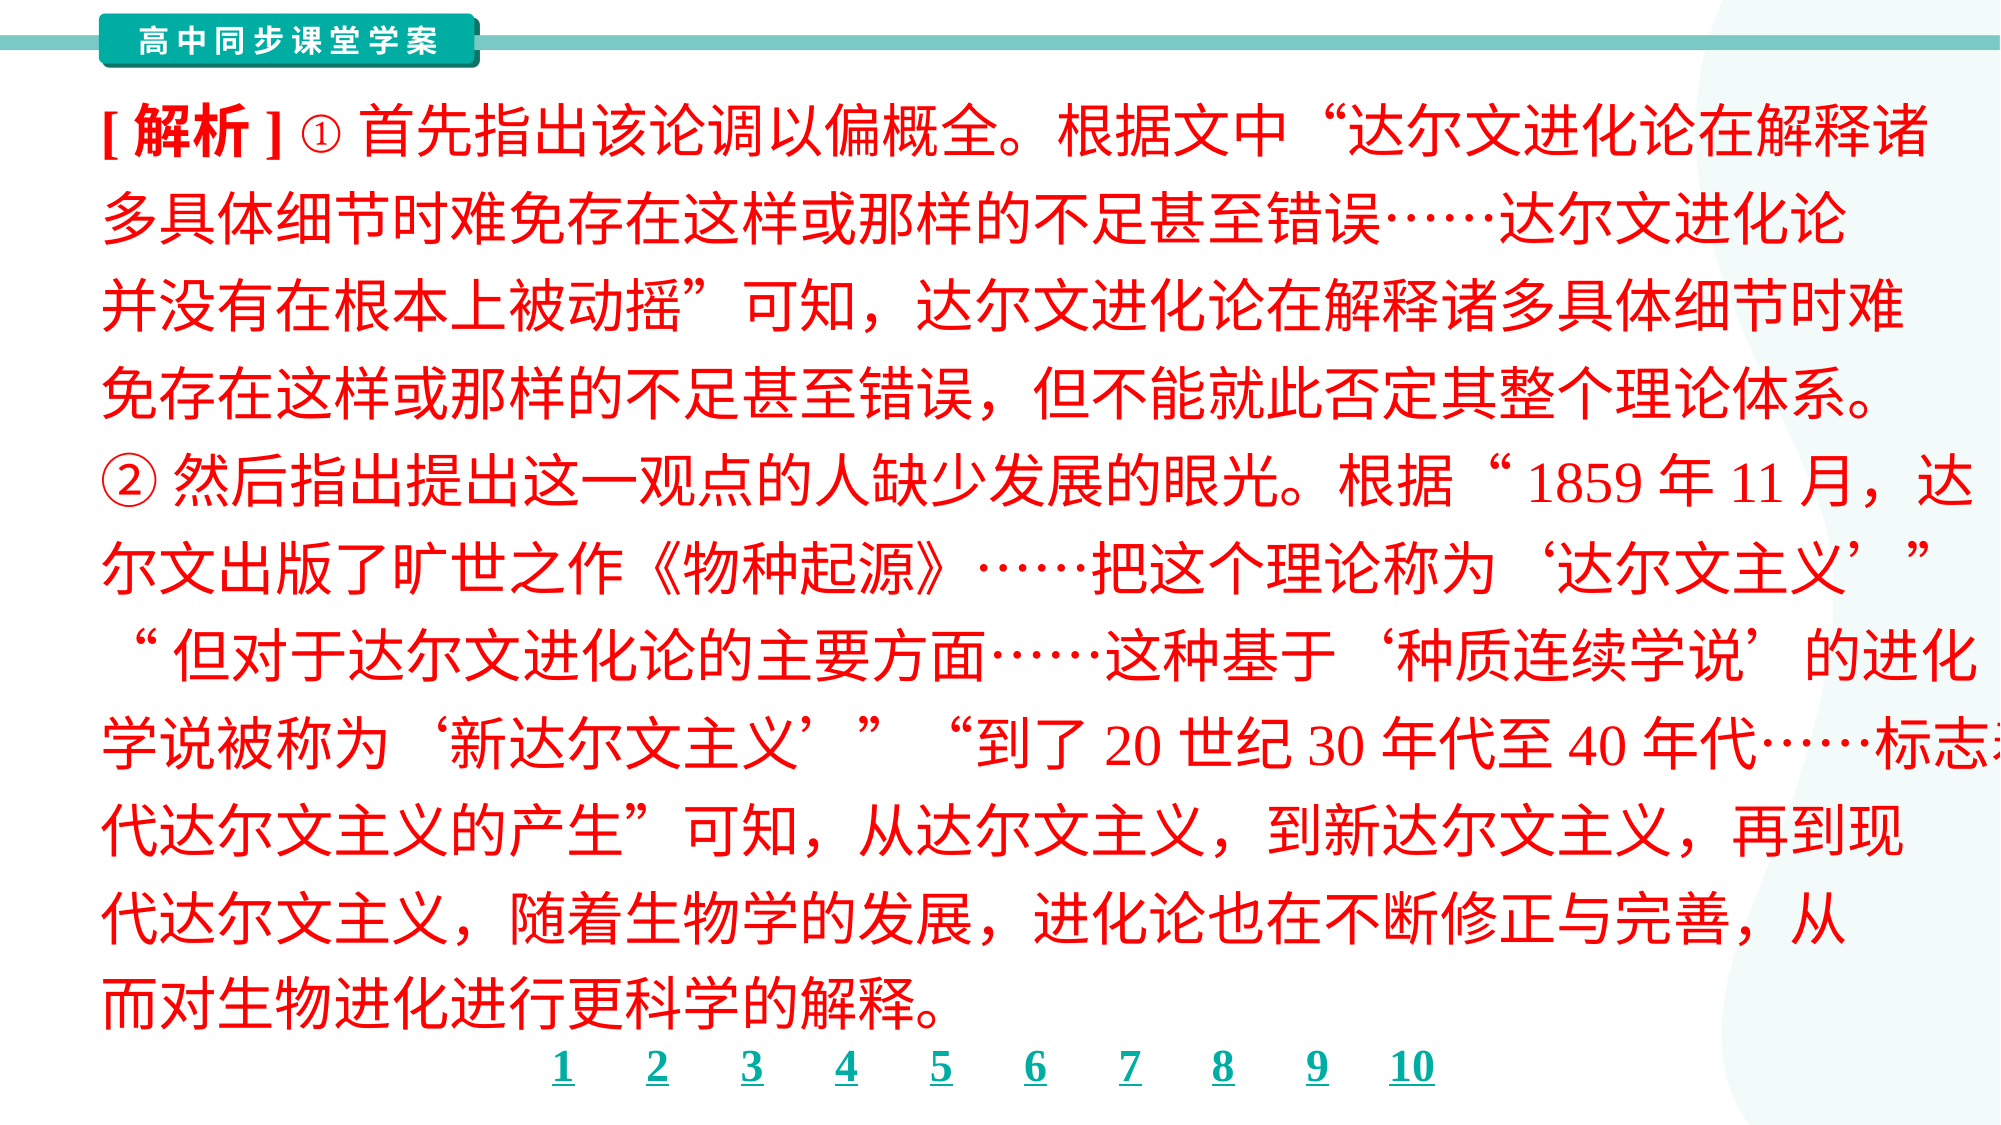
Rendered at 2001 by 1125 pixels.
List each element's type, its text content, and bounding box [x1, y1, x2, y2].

text_box [解析] ①首先指出该论调以偏概全。根据文中“达尔文进化论在解释诸 多具体细节时难免存在这样或那样的不足甚至错误……达尔文进化论 并没有在根本上被动摇”可知，达尔文进化论在解释诸多具体细节时难 免存在这样或那样的不足甚至错误，但不能就此否定其整个理论体系。 ②然后指出提出这一观点的人缺少发展的眼光。根据“1859年11月，达 尔文出版了旷世之作《物种起源》……把这个理论称为‘达尔文主义’” “但对于达尔文进化论的主要方面……这种基于‘种质连续学说’的进化 学说被称为‘新达尔文主义’”“到了20世纪30年代至40年代……标志着现 代达尔文主义的产生”可知，从达尔文主义，到新达尔文主义，再到现 代达尔文主义，随着生物学的发展，进化论也在不断修正与完善，从 而对生物进化进行更科学的解释。 [100, 76, 1899, 1031]
picture [0, 0, 2000, 1125]
